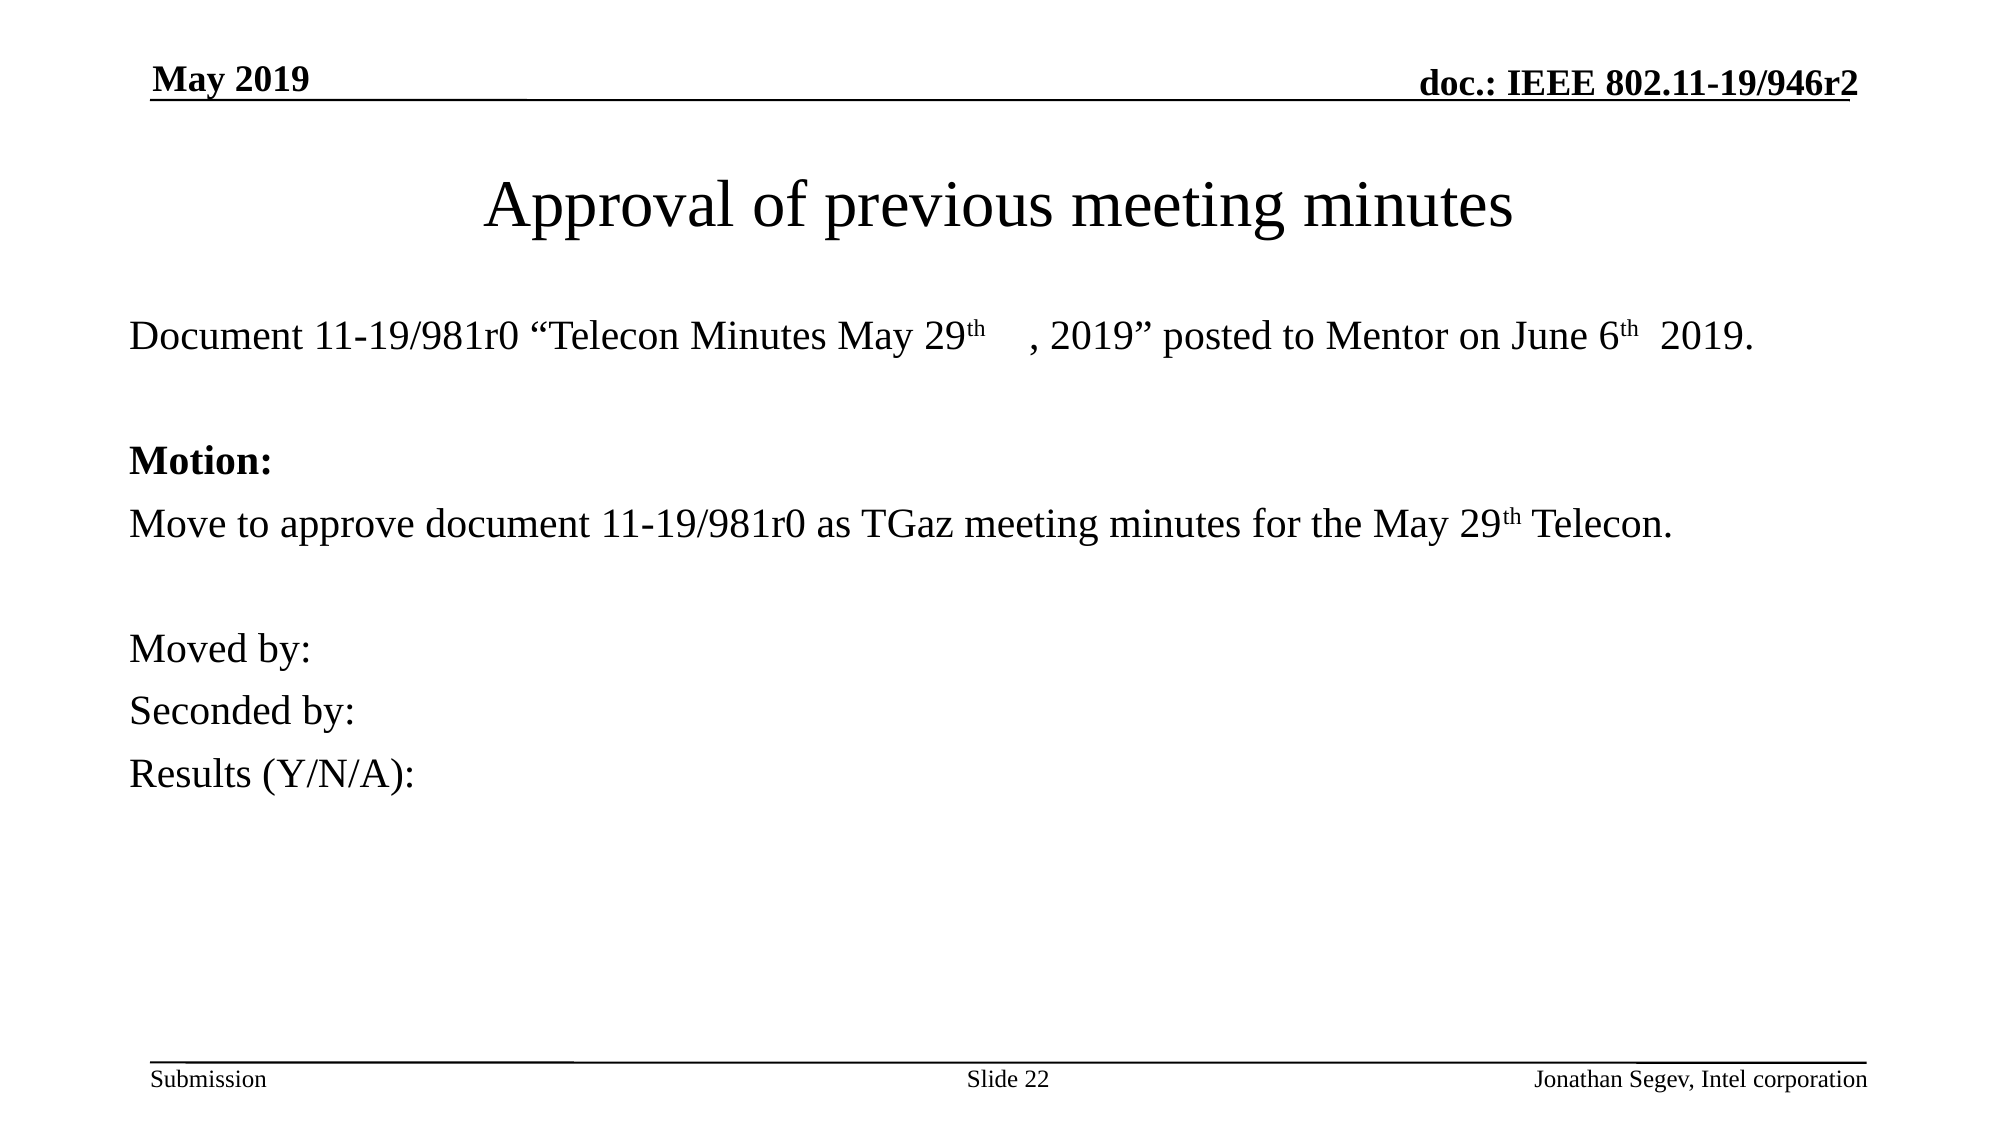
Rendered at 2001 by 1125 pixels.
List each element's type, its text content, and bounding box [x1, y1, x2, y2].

slide_number Slide 22 [950, 1061, 1067, 1123]
footer Jonathan Segev, Intel corporation [1171, 1061, 1869, 1093]
title Approval of previous meeting minutes [149, 112, 1850, 288]
list Document 11-19/981r0 “Telecon Minutes May 29th , 2019” posted to Mentor on June 6th 2019. Motion: Move to approve document 11-19/981r0 as TGaz meeting minutes for the May 29th Telecon. Moved by: Seconded by: Results (Y/N/A): [113, 299, 1993, 1000]
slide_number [152, 54, 563, 100]
